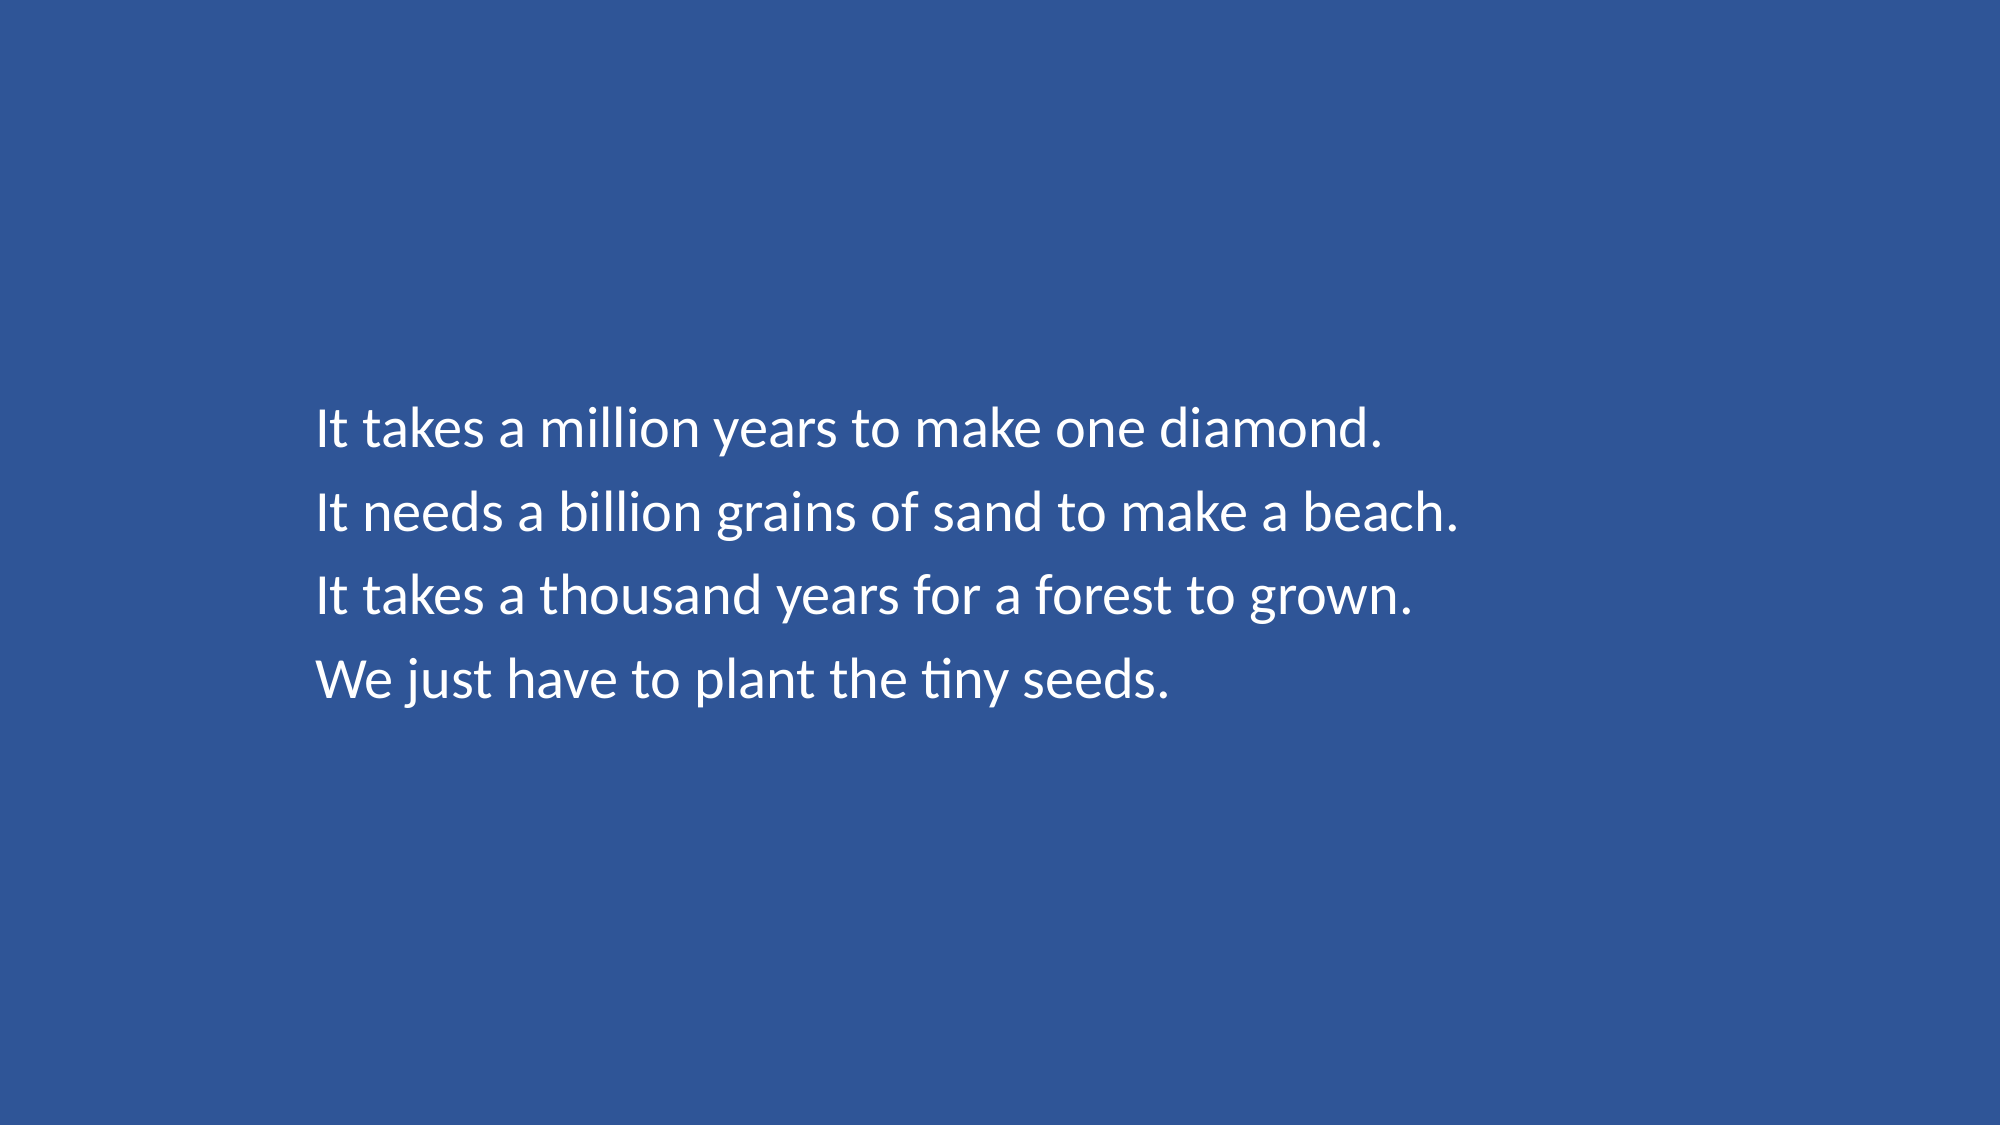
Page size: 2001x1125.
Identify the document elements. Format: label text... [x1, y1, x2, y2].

list It takes a million years to make one diamond. It needs a billion grains of sand to make a beach. It takes a thousand years for a forest to grown. We just have to plant the tiny seeds. [300, 389, 1700, 736]
